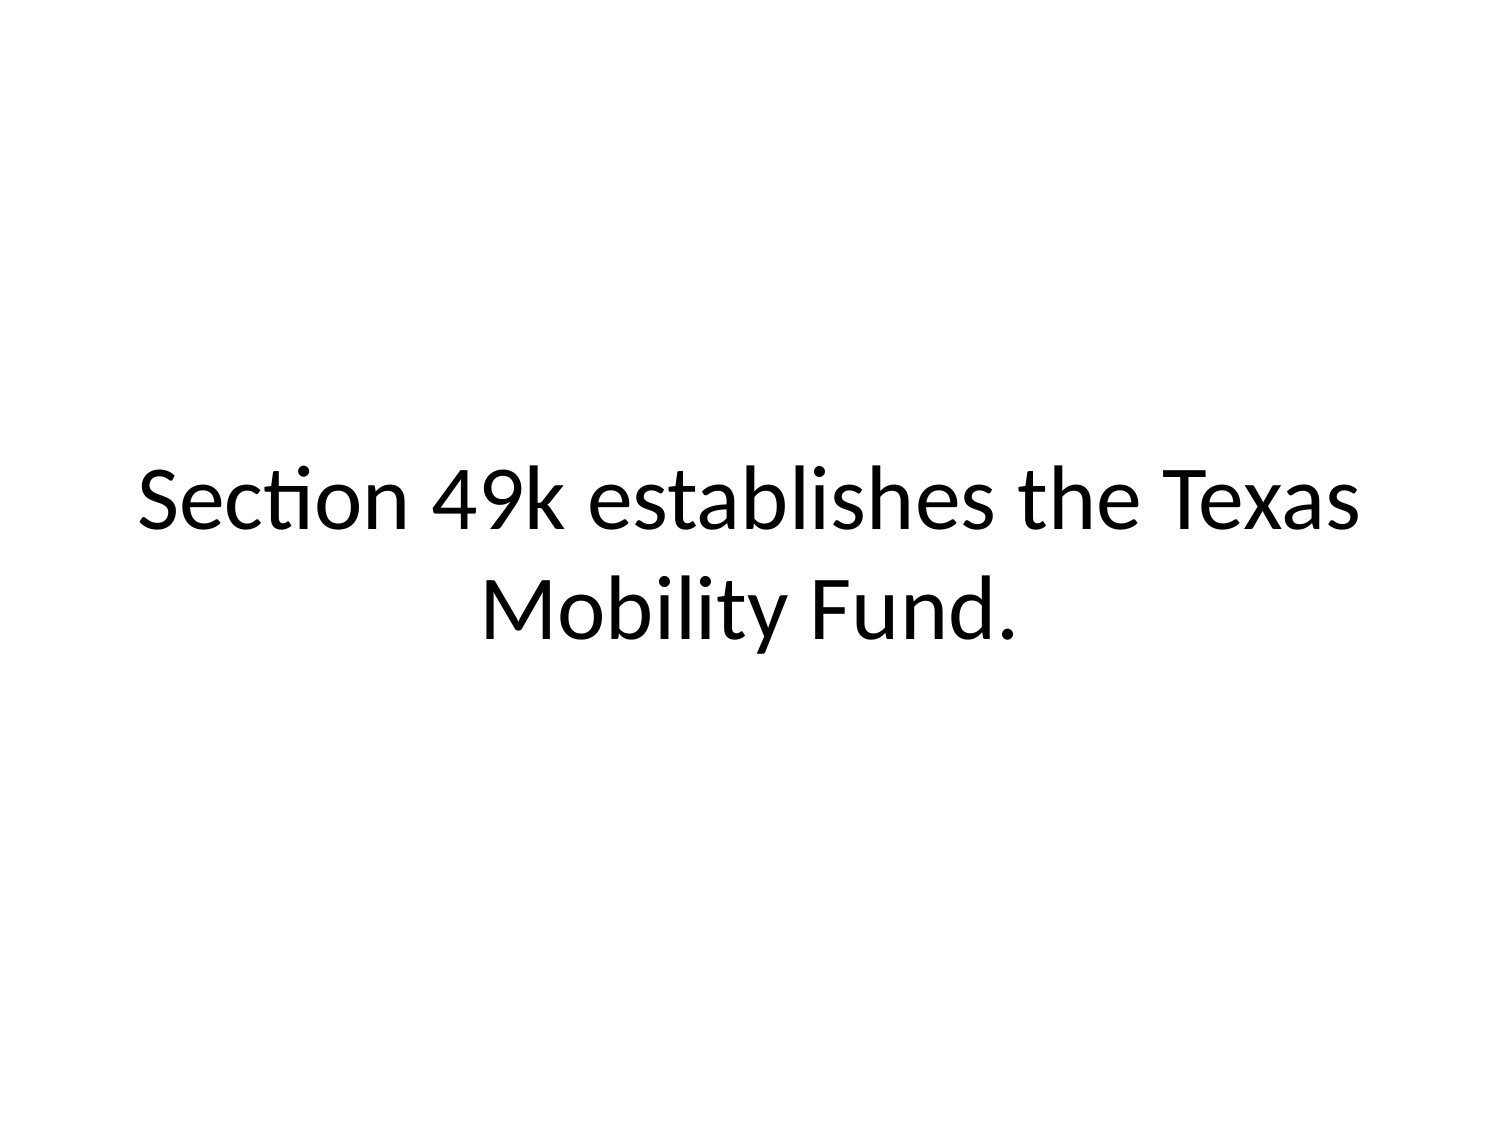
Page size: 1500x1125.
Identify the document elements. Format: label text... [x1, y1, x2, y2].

title Section 49k establishes the Texas Mobility Fund. [75, 45, 1425, 1050]
